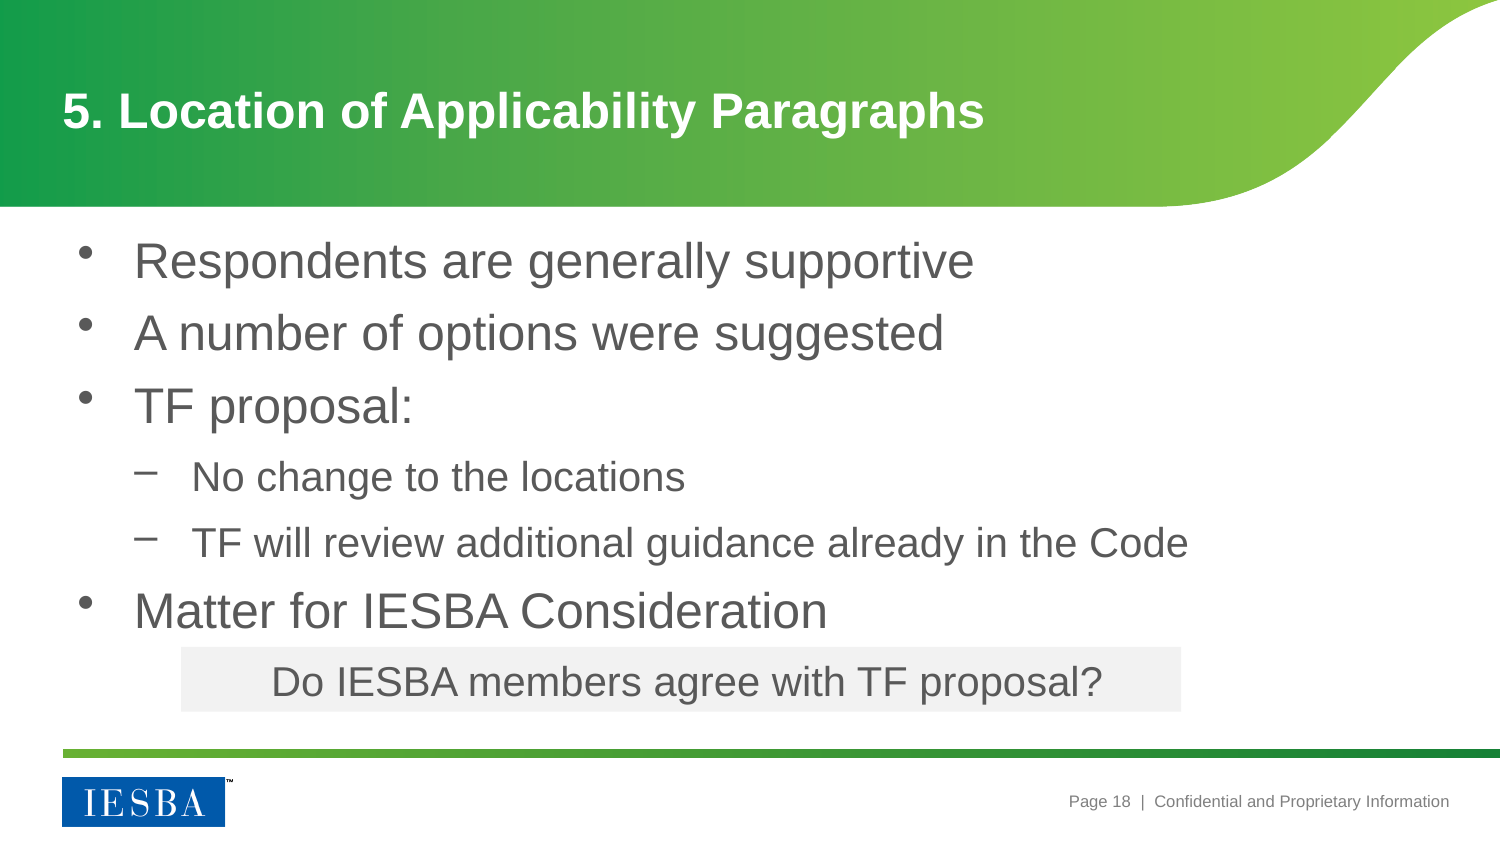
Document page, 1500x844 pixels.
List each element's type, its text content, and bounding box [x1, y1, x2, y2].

picture [0, 0, 1500, 207]
picture [62, 777, 233, 827]
list Respondents are generally supportive A number of options were suggested TF proposal: No change to the locations TF will review additional guidance already in the Code Matter for IESBA Consideration [62, 220, 1450, 647]
title 5. Location of Applicability Paragraphs [62, 75, 1300, 142]
text_box Do IESBA members agree with TF proposal? [181, 646, 1182, 712]
